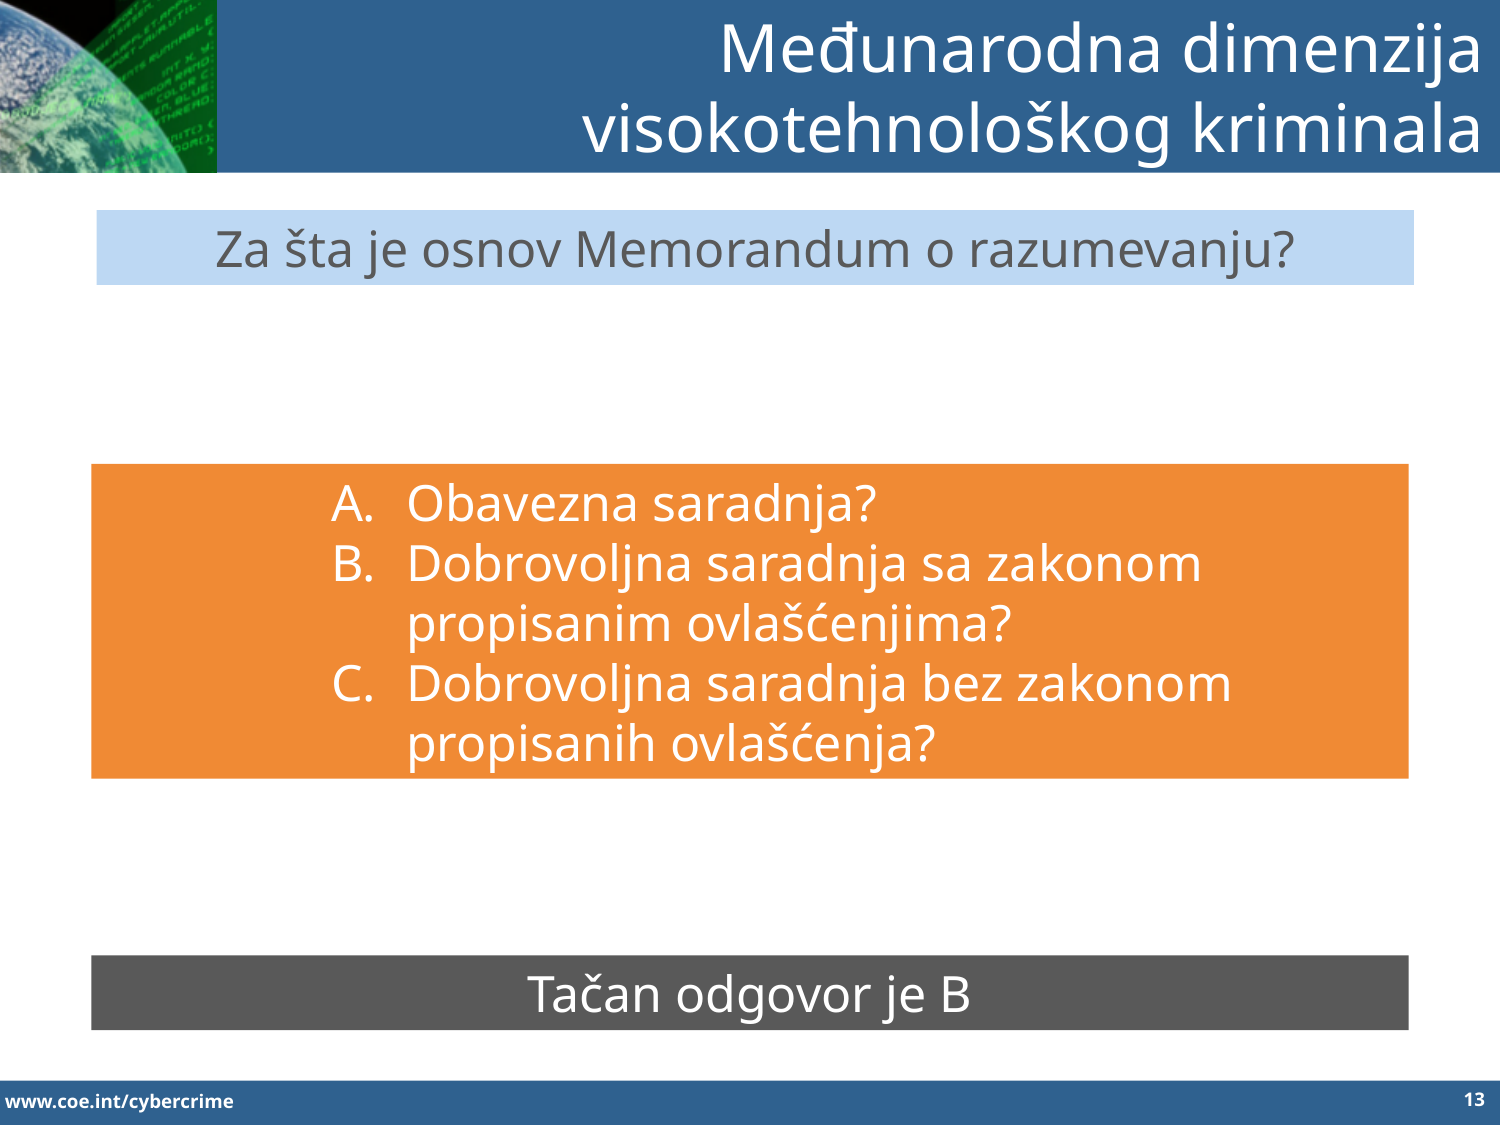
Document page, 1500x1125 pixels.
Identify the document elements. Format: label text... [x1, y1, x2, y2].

slide_number 13 [1149, 1079, 1500, 1125]
text_box Tačan odgovor je B [91, 955, 1409, 1031]
text_box Za šta je osnov Memorandum o razumevanju? [96, 210, 1414, 285]
text_box Međunarodna dimenzija visokotehnološkog kriminala [329, 9, 1500, 162]
text_box Obavezna saradnja? Dobrovoljna saradnja sa zakonom propisanim ovlašćenjima? Dobrovoljna saradnja bez zakonom propisanih ovlašćenja? [91, 463, 1409, 779]
picture [0, 1, 217, 173]
